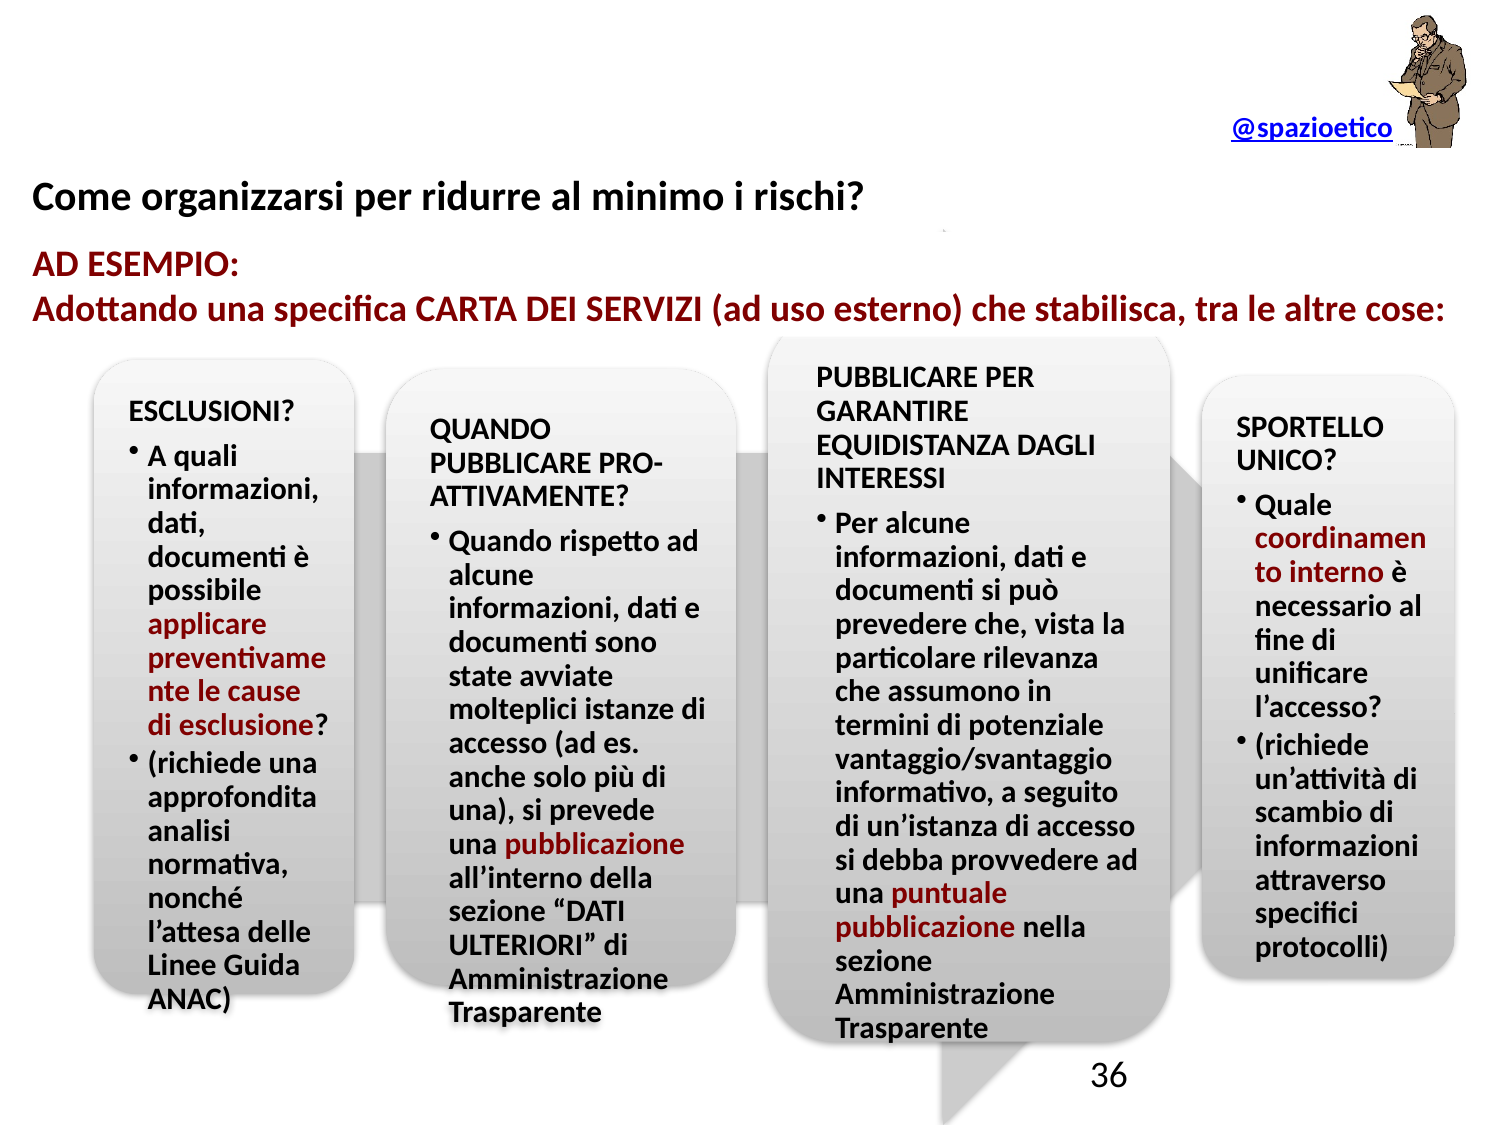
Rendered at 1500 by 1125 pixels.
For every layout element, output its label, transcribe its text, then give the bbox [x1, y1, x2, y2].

text_box Come organizzarsi per ridurre al minimo i rischi? [17, 160, 1090, 226]
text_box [48, 228, 1500, 1125]
picture [1372, 7, 1488, 148]
text_box AD ESEMPIO: Adottando una specifica CARTA DEI SERVIZI (ad uso esterno) che stabilisca, tra le altre cose: [17, 231, 44, 337]
